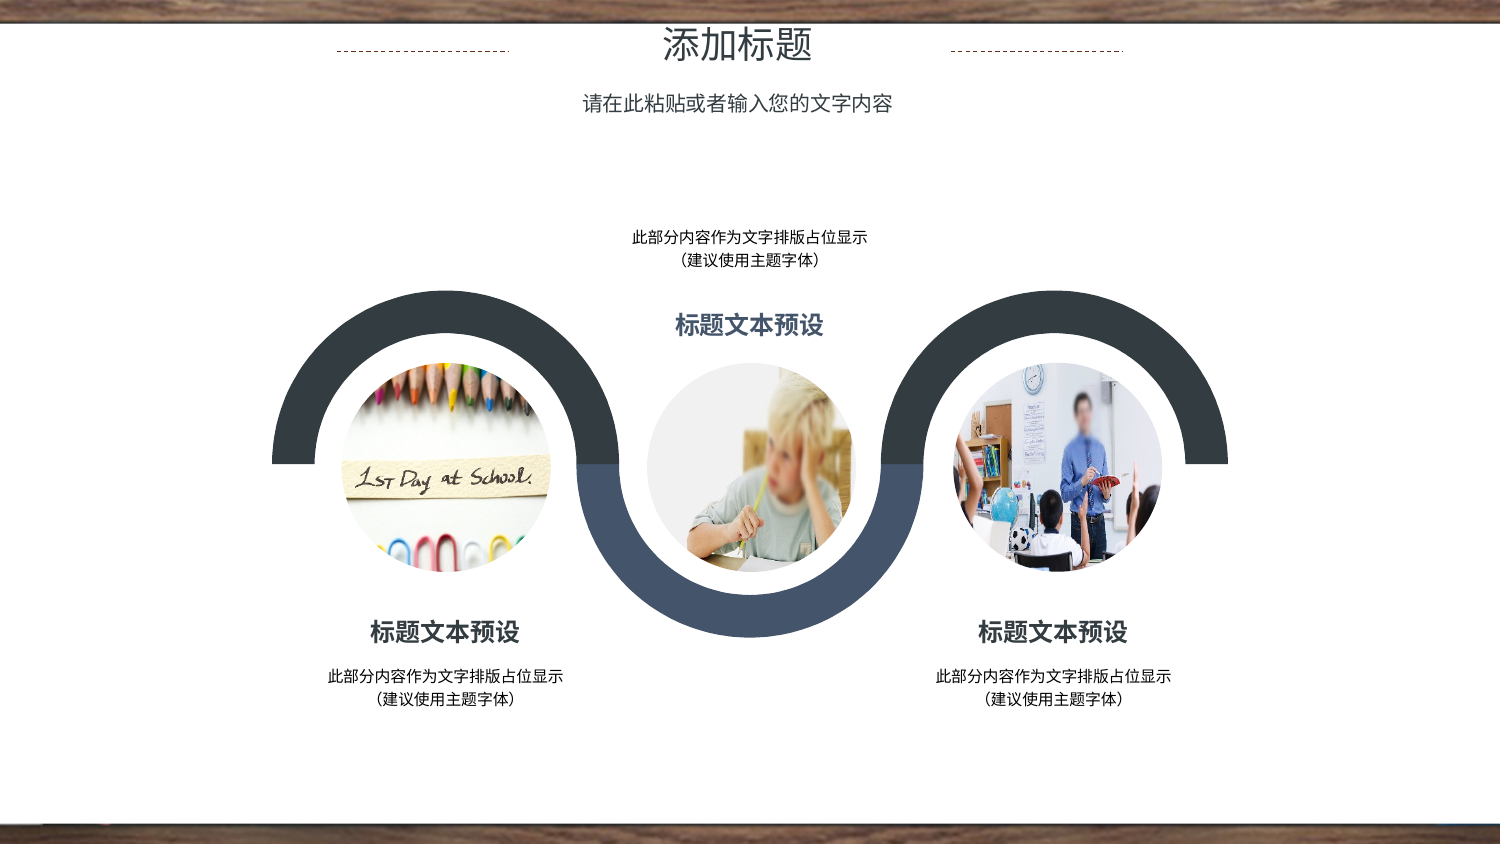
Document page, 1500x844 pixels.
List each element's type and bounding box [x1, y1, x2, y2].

text_box [931, 616, 1177, 709]
text_box [627, 224, 873, 340]
text_box [0, 0, 1500, 844]
text_box [322, 616, 569, 709]
